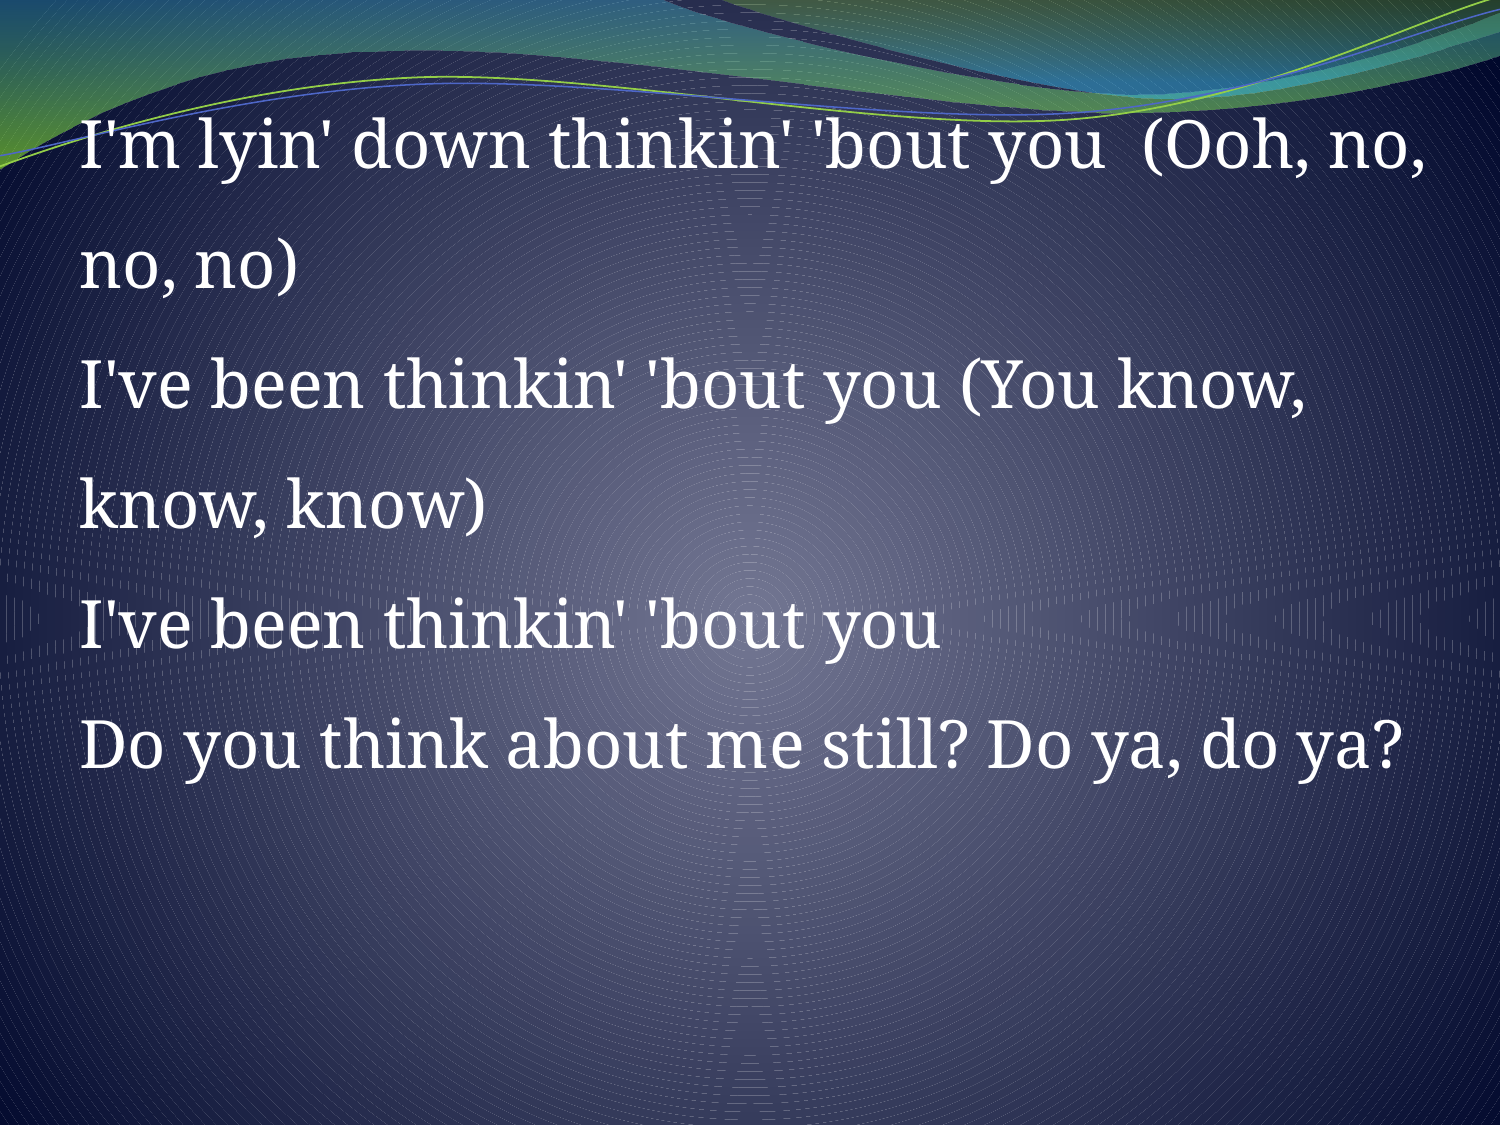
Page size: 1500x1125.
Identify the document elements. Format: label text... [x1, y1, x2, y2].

text_box I'm lyin' down thinkin' 'bout you (Ooh, no, no, no) I've been thinkin' 'bout you (You know, know, know) I've been thinkin' 'bout you Do you think about me still? Do ya, do ya? [64, 54, 1447, 789]
